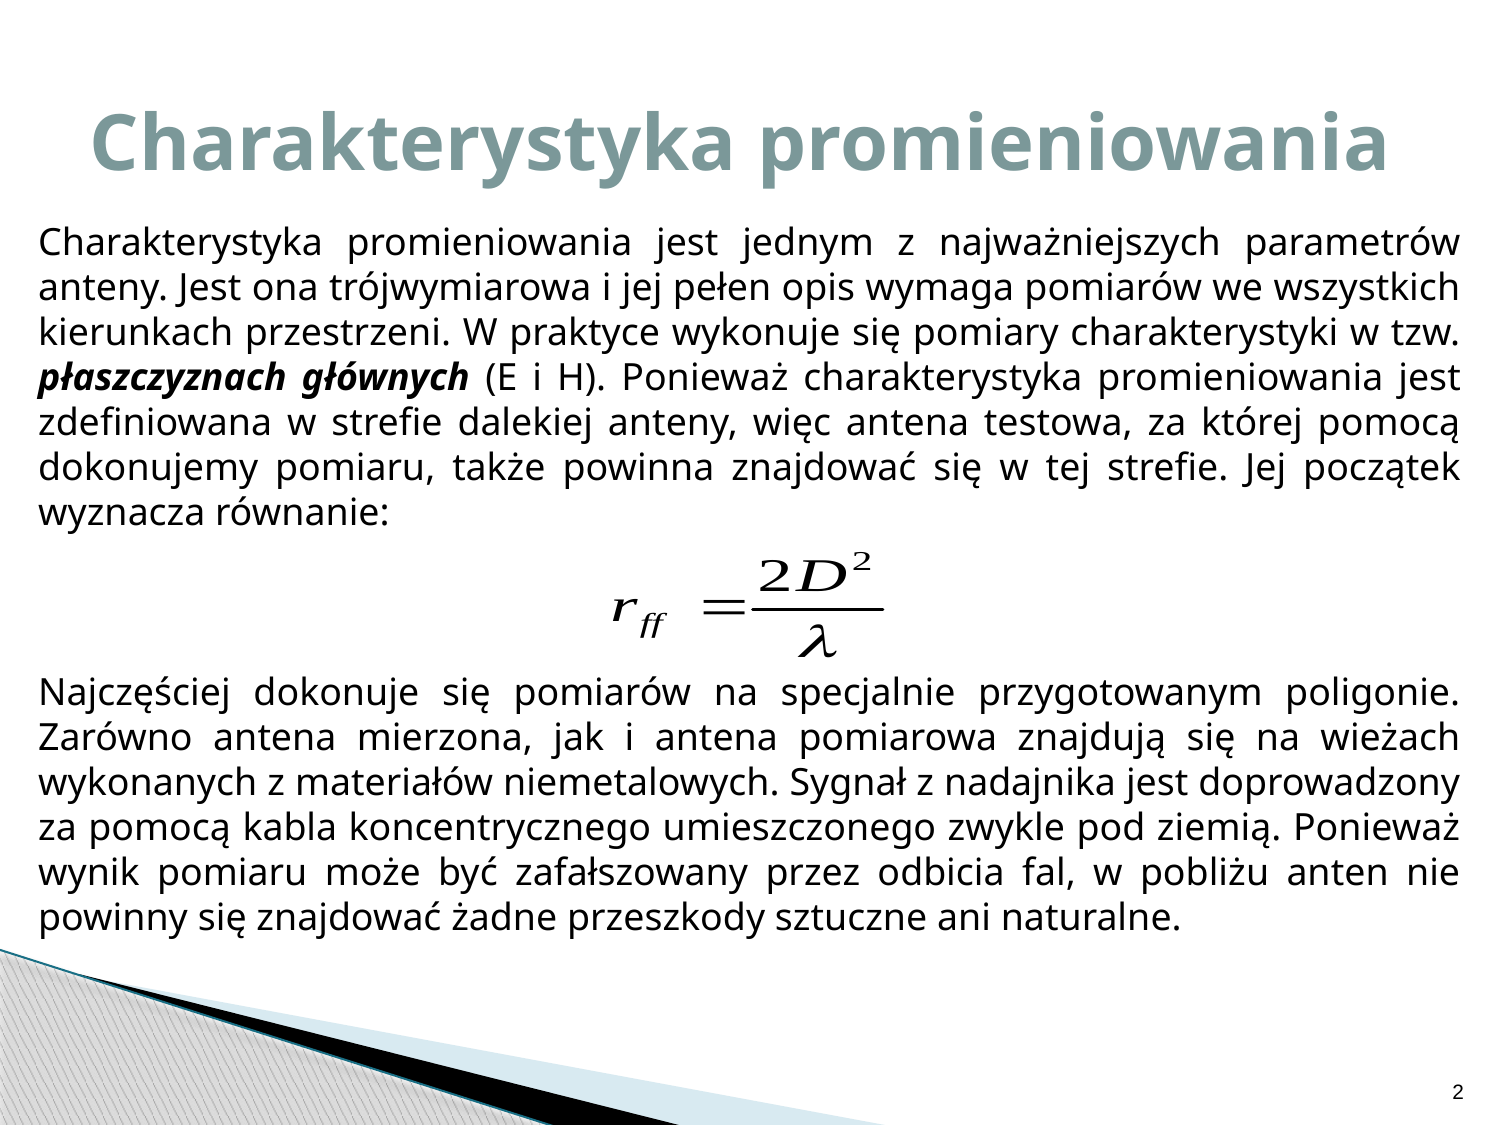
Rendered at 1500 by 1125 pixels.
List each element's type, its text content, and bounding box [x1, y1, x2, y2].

title Charakterystyka promieniowania [75, 45, 1425, 210]
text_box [599, 538, 901, 669]
text_box Charakterystyka promieniowania jest jednym z najważniejszych parametrów anteny. Jest ona trójwymiarowa i jej pełen opis wymaga pomiarów we wszystkich kierunkach przestrzeni. W praktyce wykonuje się pomiary charakterystyki w tzw. płaszczyznach głównych (E i H). Ponieważ charakterystyka promieniowania jest zdefiniowana w strefie dalekiej anteny, więc antena testowa, za której pomocą dokonujemy pomiaru, także powinna znajdować się w tej strefie. Jej początek wyznacza równanie: Najczęściej dokonuje się pomiarów na specjalnie przygotowanym poligonie. Zarówno antena mierzona, jak i antena pomiarowa znajdują się na wieżach wykonanych z materiałów niemetalowych. Sygnał z nadajnika jest doprowadzony za pomocą kabla koncentrycznego umieszczonego zwykle pod ziemią. Ponieważ wynik pomiaru może być zafałszowany przez odbicia fal, w pobliżu anten nie powinny się znajdować żadne przeszkody sztuczne ani naturalne. [23, 210, 1477, 946]
slide_number 2 [1418, 1051, 1479, 1112]
